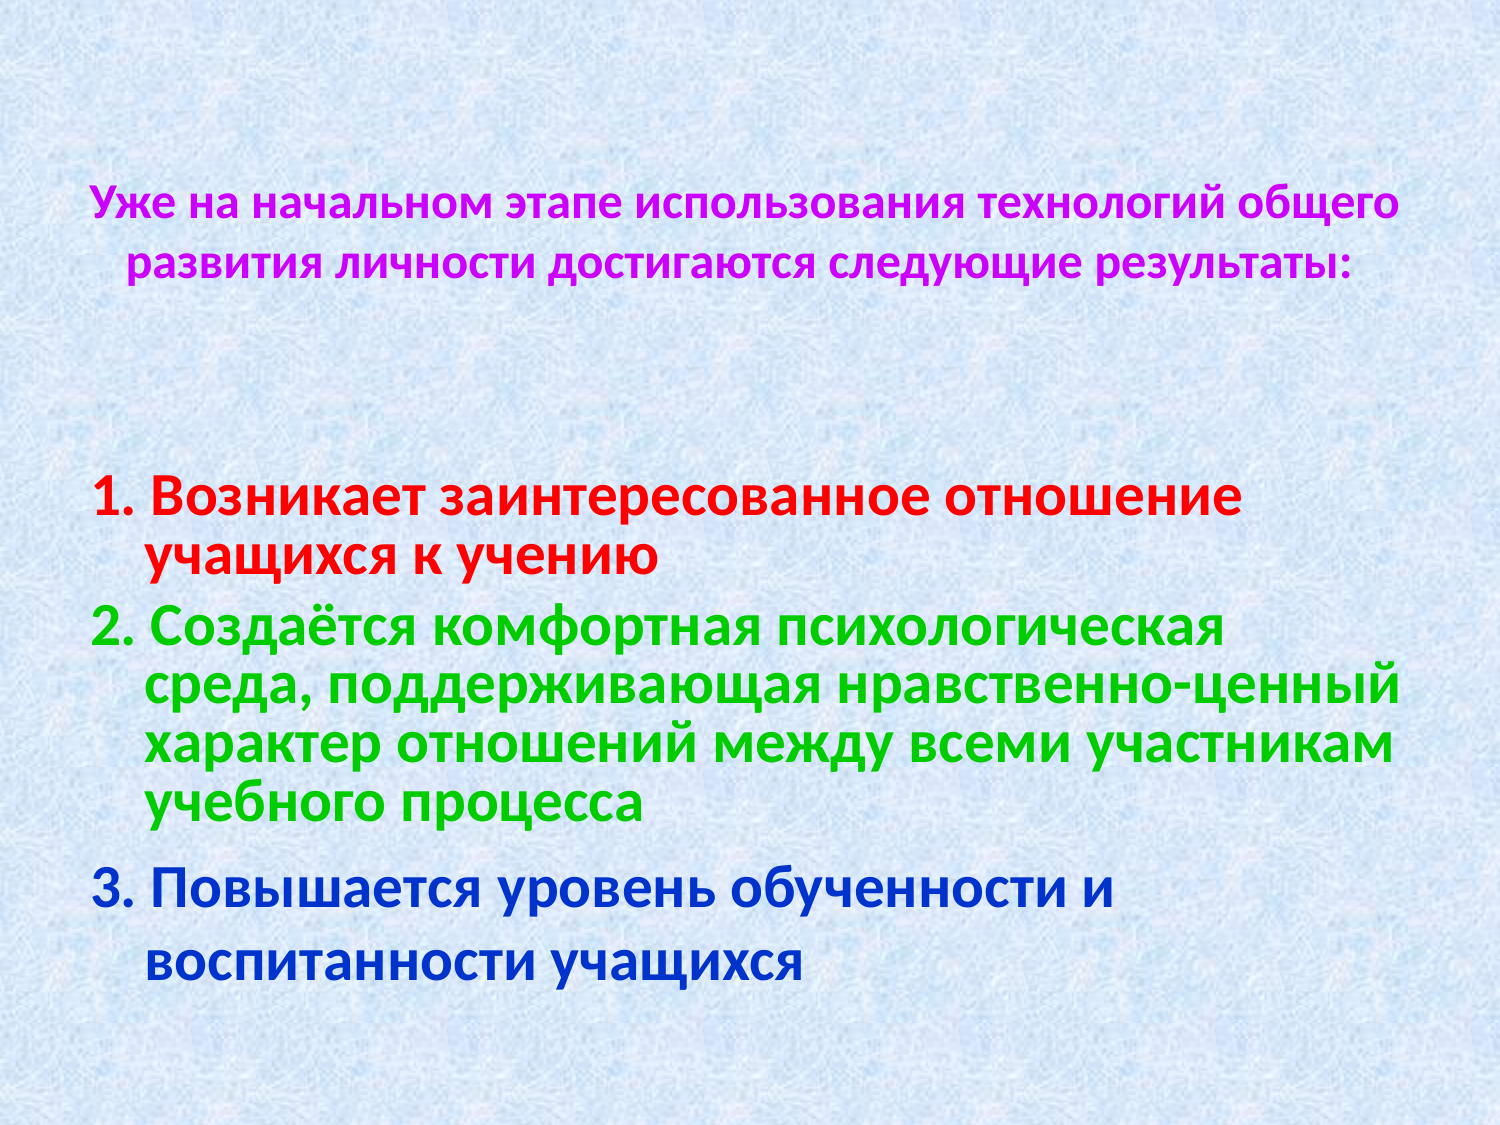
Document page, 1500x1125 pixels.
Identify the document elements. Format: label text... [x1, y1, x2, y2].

title Уже на начальном этапе использования технологий общего развития личности достигаются следующие результаты: [70, 93, 1421, 364]
picture [0, 0, 1500, 1125]
list 1. Возникает заинтересованное отношение учащихся к учению 2. Создаётся комфортная психологическая среда, поддерживающая нравственно-ценный характер отношений между всеми участникам учебного процесса 3. Повышается уровень обученности и воспитанности учащихся [75, 375, 1425, 1005]
